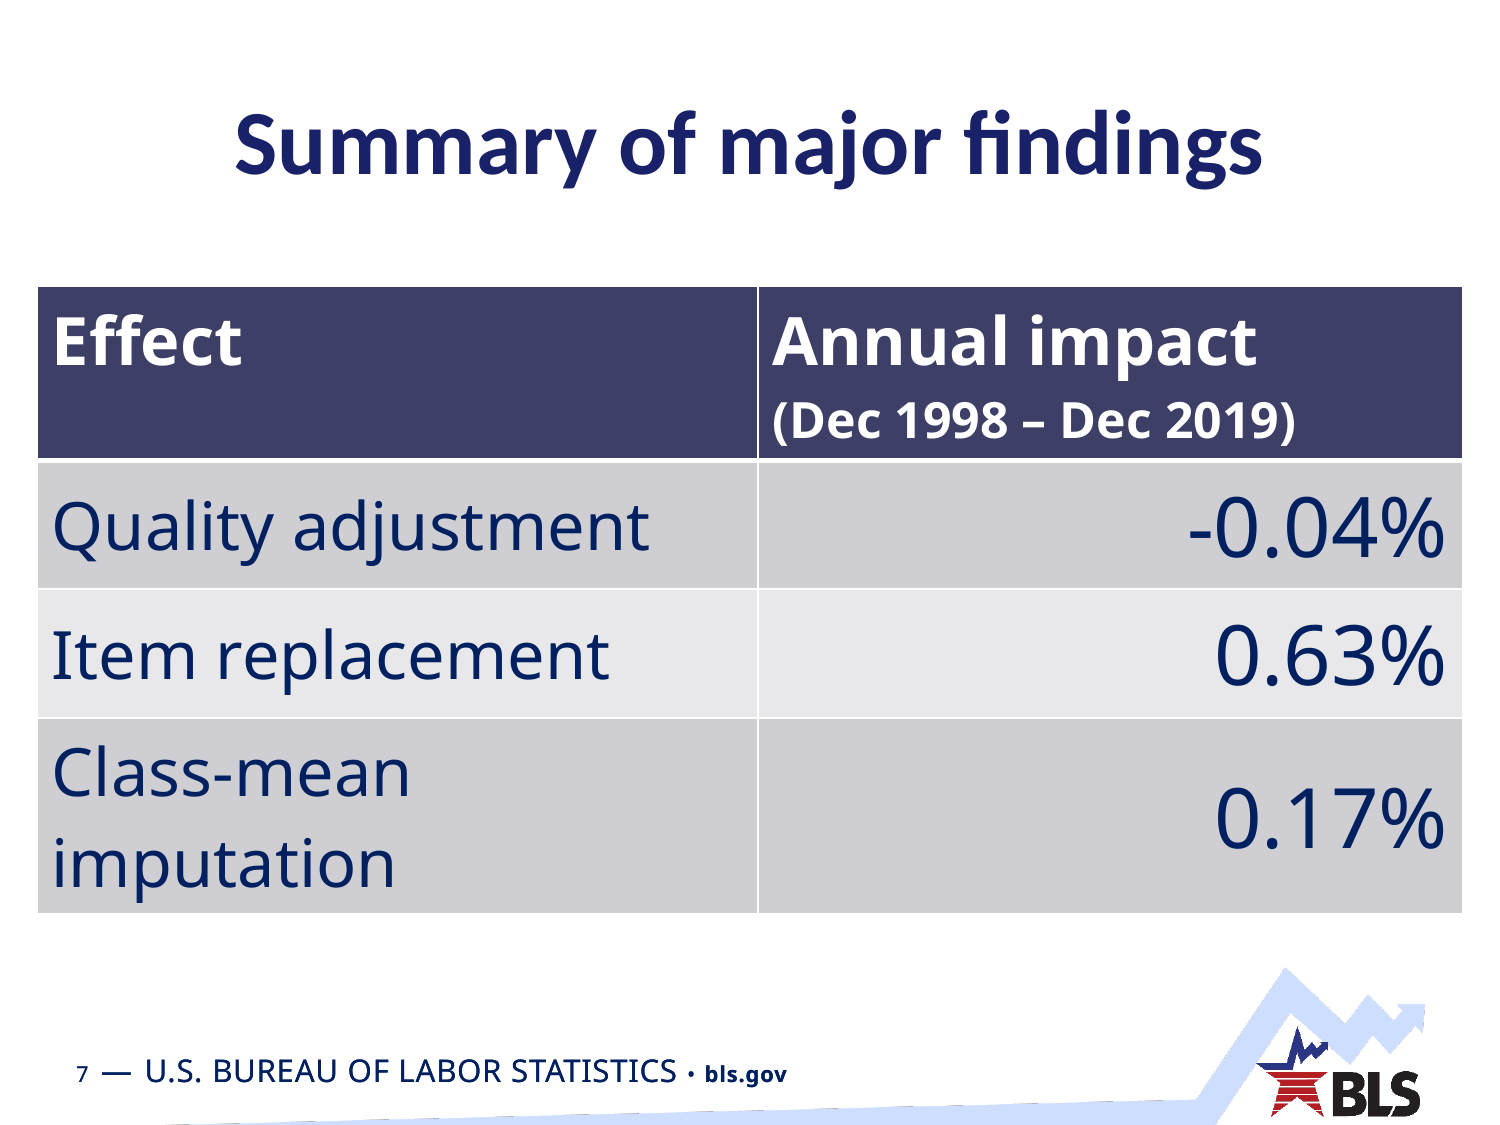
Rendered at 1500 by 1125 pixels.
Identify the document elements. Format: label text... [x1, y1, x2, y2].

table_header Effect [38, 287, 757, 458]
table_cell 0.63% [759, 590, 1462, 717]
picture [40, 967, 1425, 1125]
title Summary of major findings [74, 74, 1426, 208]
table_cell -0.04% [759, 463, 1462, 588]
table_cell Class-mean imputation [38, 719, 757, 913]
table_cell Quality adjustment [38, 463, 757, 588]
table_header Annual impact (Dec 1998 – Dec 2019) [759, 287, 1462, 458]
table_cell Item replacement [38, 590, 757, 717]
table_cell 0.17% [759, 719, 1462, 913]
